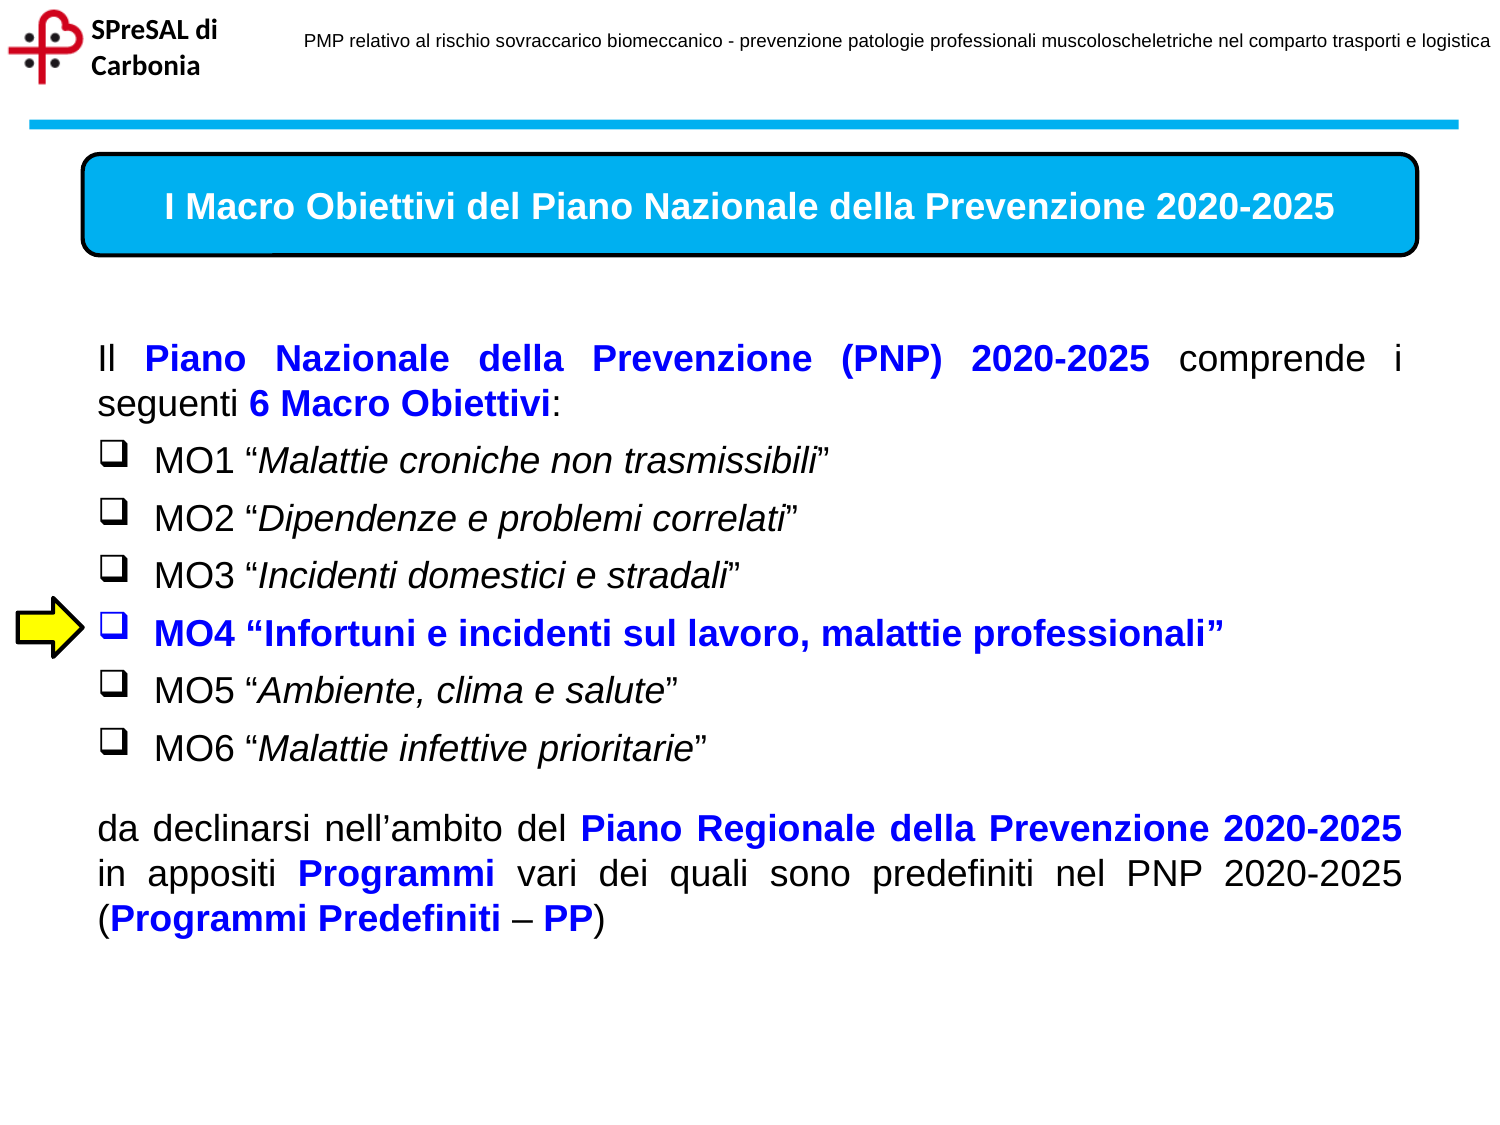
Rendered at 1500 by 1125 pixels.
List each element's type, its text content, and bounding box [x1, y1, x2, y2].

text_box Il Piano Nazionale della Prevenzione (PNP) 2020-2025 comprende i seguenti 6 Macro Obiettivi: MO1 “Malattie croniche non trasmissibili” MO2 “Dipendenze e problemi correlati” MO3 “Incidenti domestici e stradali” MO4 “Infortuni e incidenti sul lavoro, malattie professionali” MO5 “Ambiente, clima e salute” MO6 “Malattie infettive prioritarie” da declinarsi nell’ambito del Piano Regionale della Prevenzione 2020-2025 in appositi Programmi vari dei quali sono predefiniti nel PNP 2020-2025 (Programmi Predefiniti – PP) [82, 326, 1418, 947]
text_box [15, 595, 85, 659]
text_box PMP relativo al rischio sovraccarico biomeccanico - prevenzione patologie professionali muscoloscheletriche nel comparto trasporti e logistica [289, 21, 1500, 81]
picture [0, 0, 91, 100]
text_box [29, 119, 1459, 130]
text_box SPreSAL di Carbonia [95, 3, 254, 89]
text_box I Macro Obiettivi del Piano Nazionale della Prevenzione 2020-2025 [80, 151, 1420, 258]
